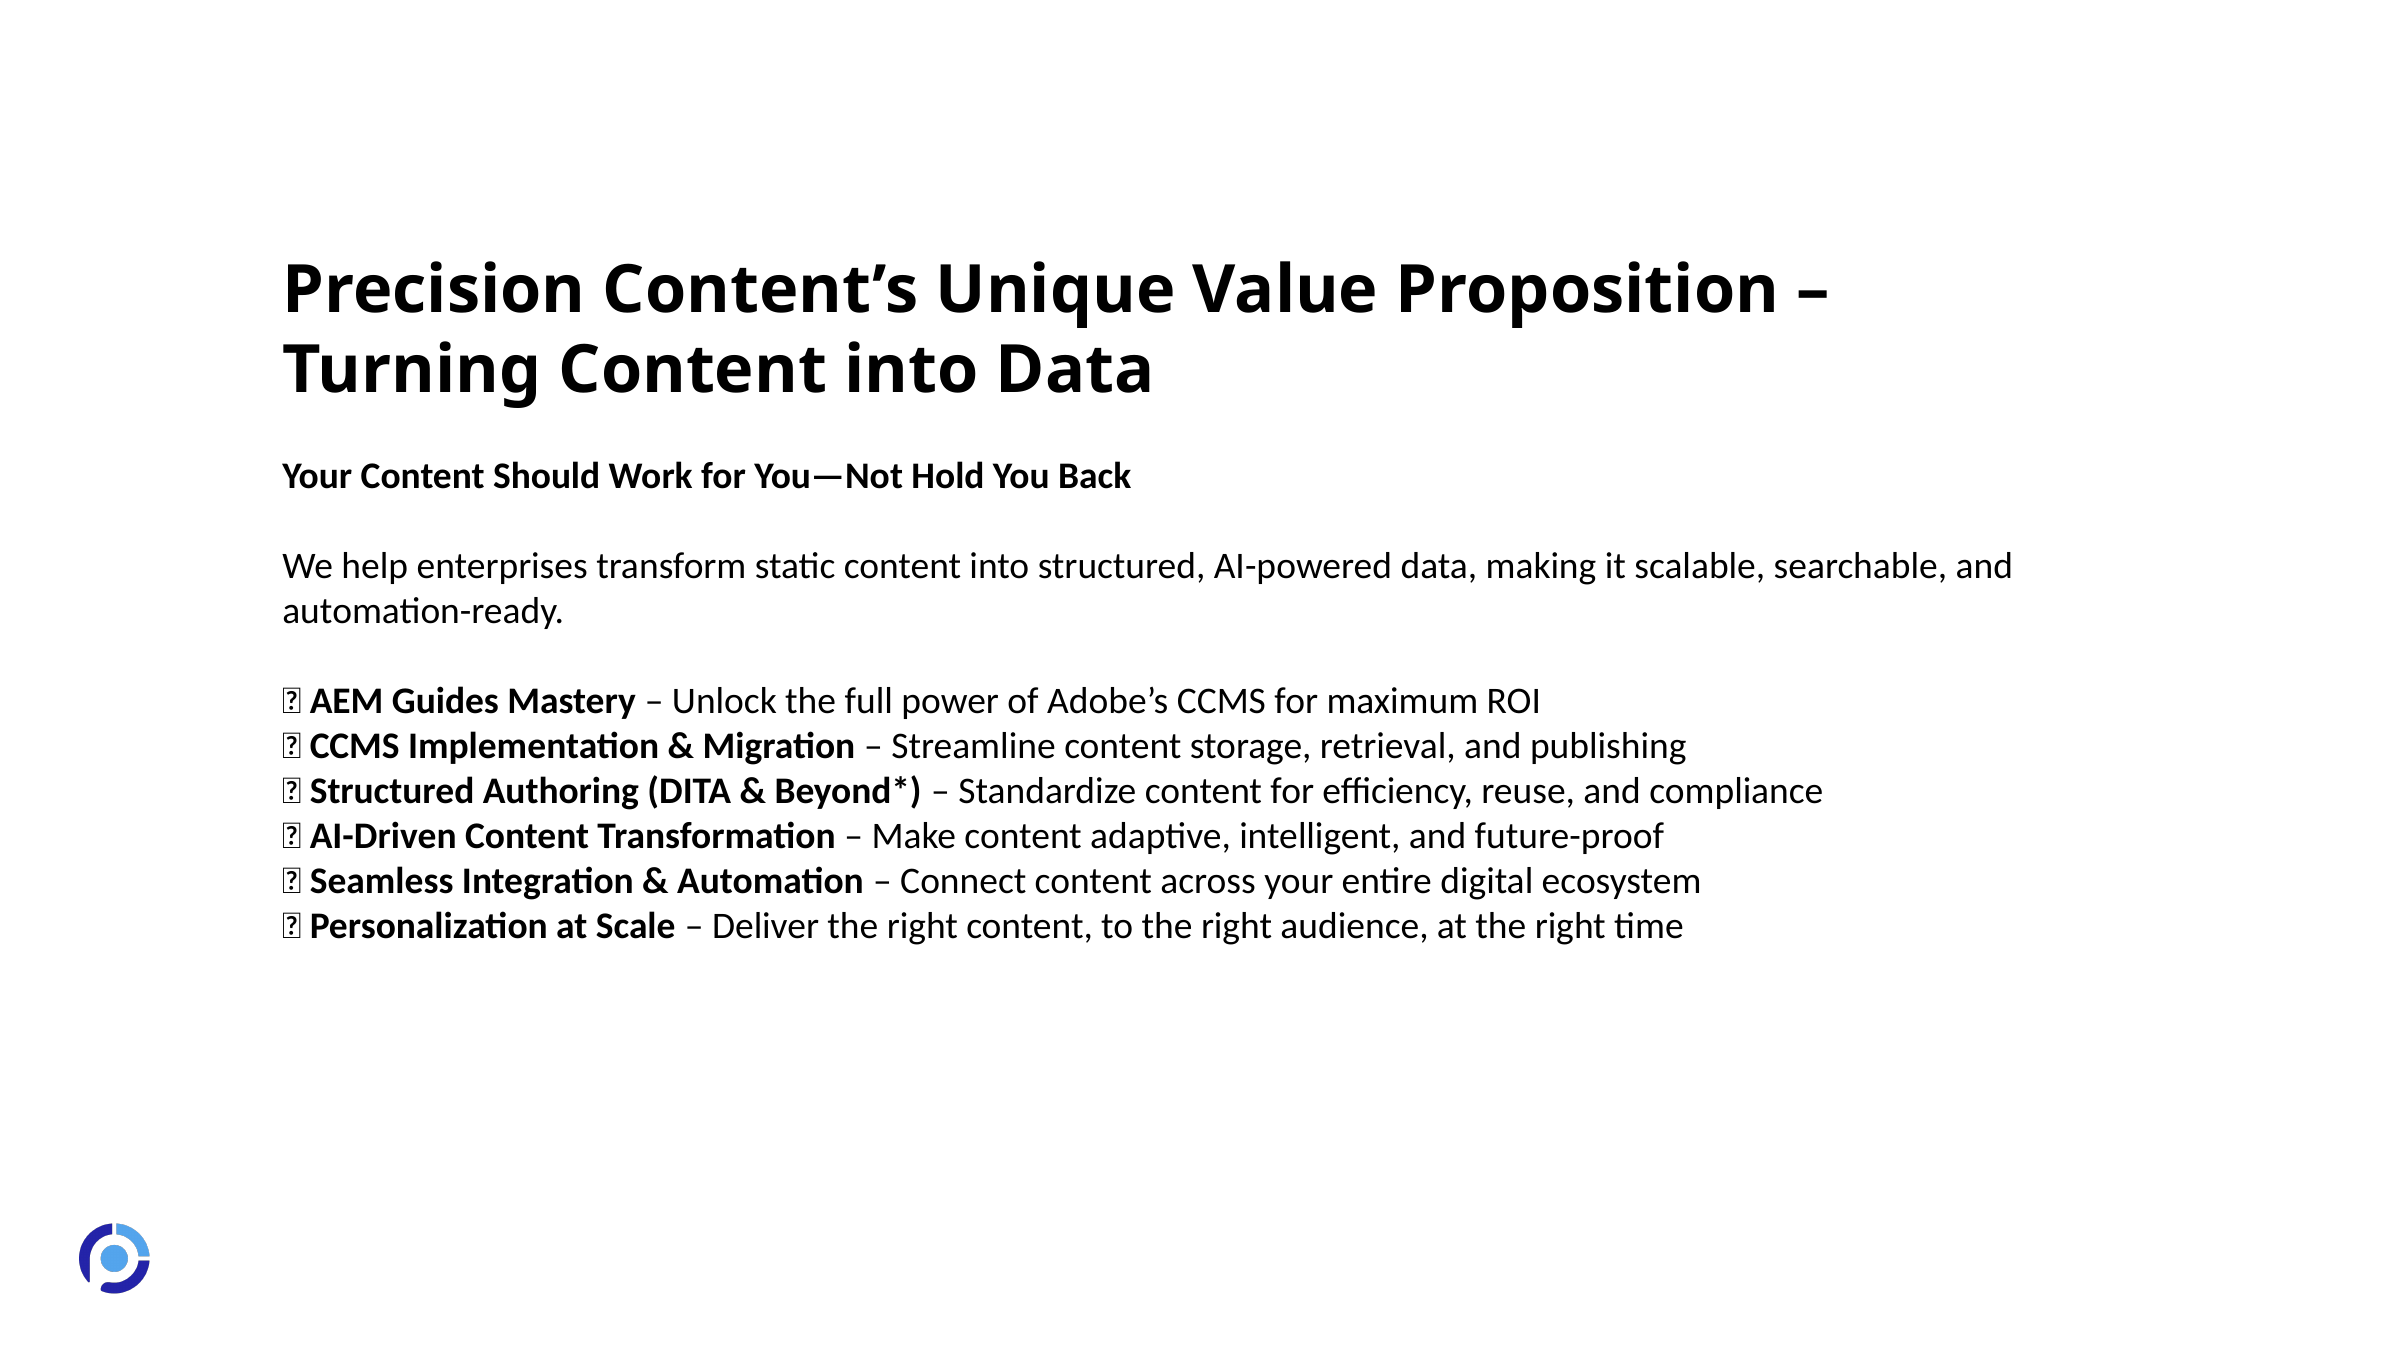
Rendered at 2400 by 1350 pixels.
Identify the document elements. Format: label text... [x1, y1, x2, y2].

picture [78, 1219, 155, 1299]
text_box Precision Content’s Unique Value Proposition – Turning Content into Data Your Content Should Work for You—Not Hold You Back We help enterprises transform static content into structured, AI-powered data, making it scalable, searchable, and automation-ready. 🔹 AEM Guides Mastery – Unlock the full power of Adobe’s CCMS for maximum ROI 🔹 CCMS Implementation & Migration – Streamline content storage, retrieval, and publishing 🔹 Structured Authoring (DITA & Beyond*) – Standardize content for efficiency, reuse, and compliance 🔹 AI-Driven Content Transformation – Make content adaptive, intelligent, and future-proof 🔹 Seamless Integration & Automation – Connect content across your entire digital ecosystem 🔹 Personalization at Scale – Deliver the right content, to the right audience, at the right time [267, 238, 2042, 999]
